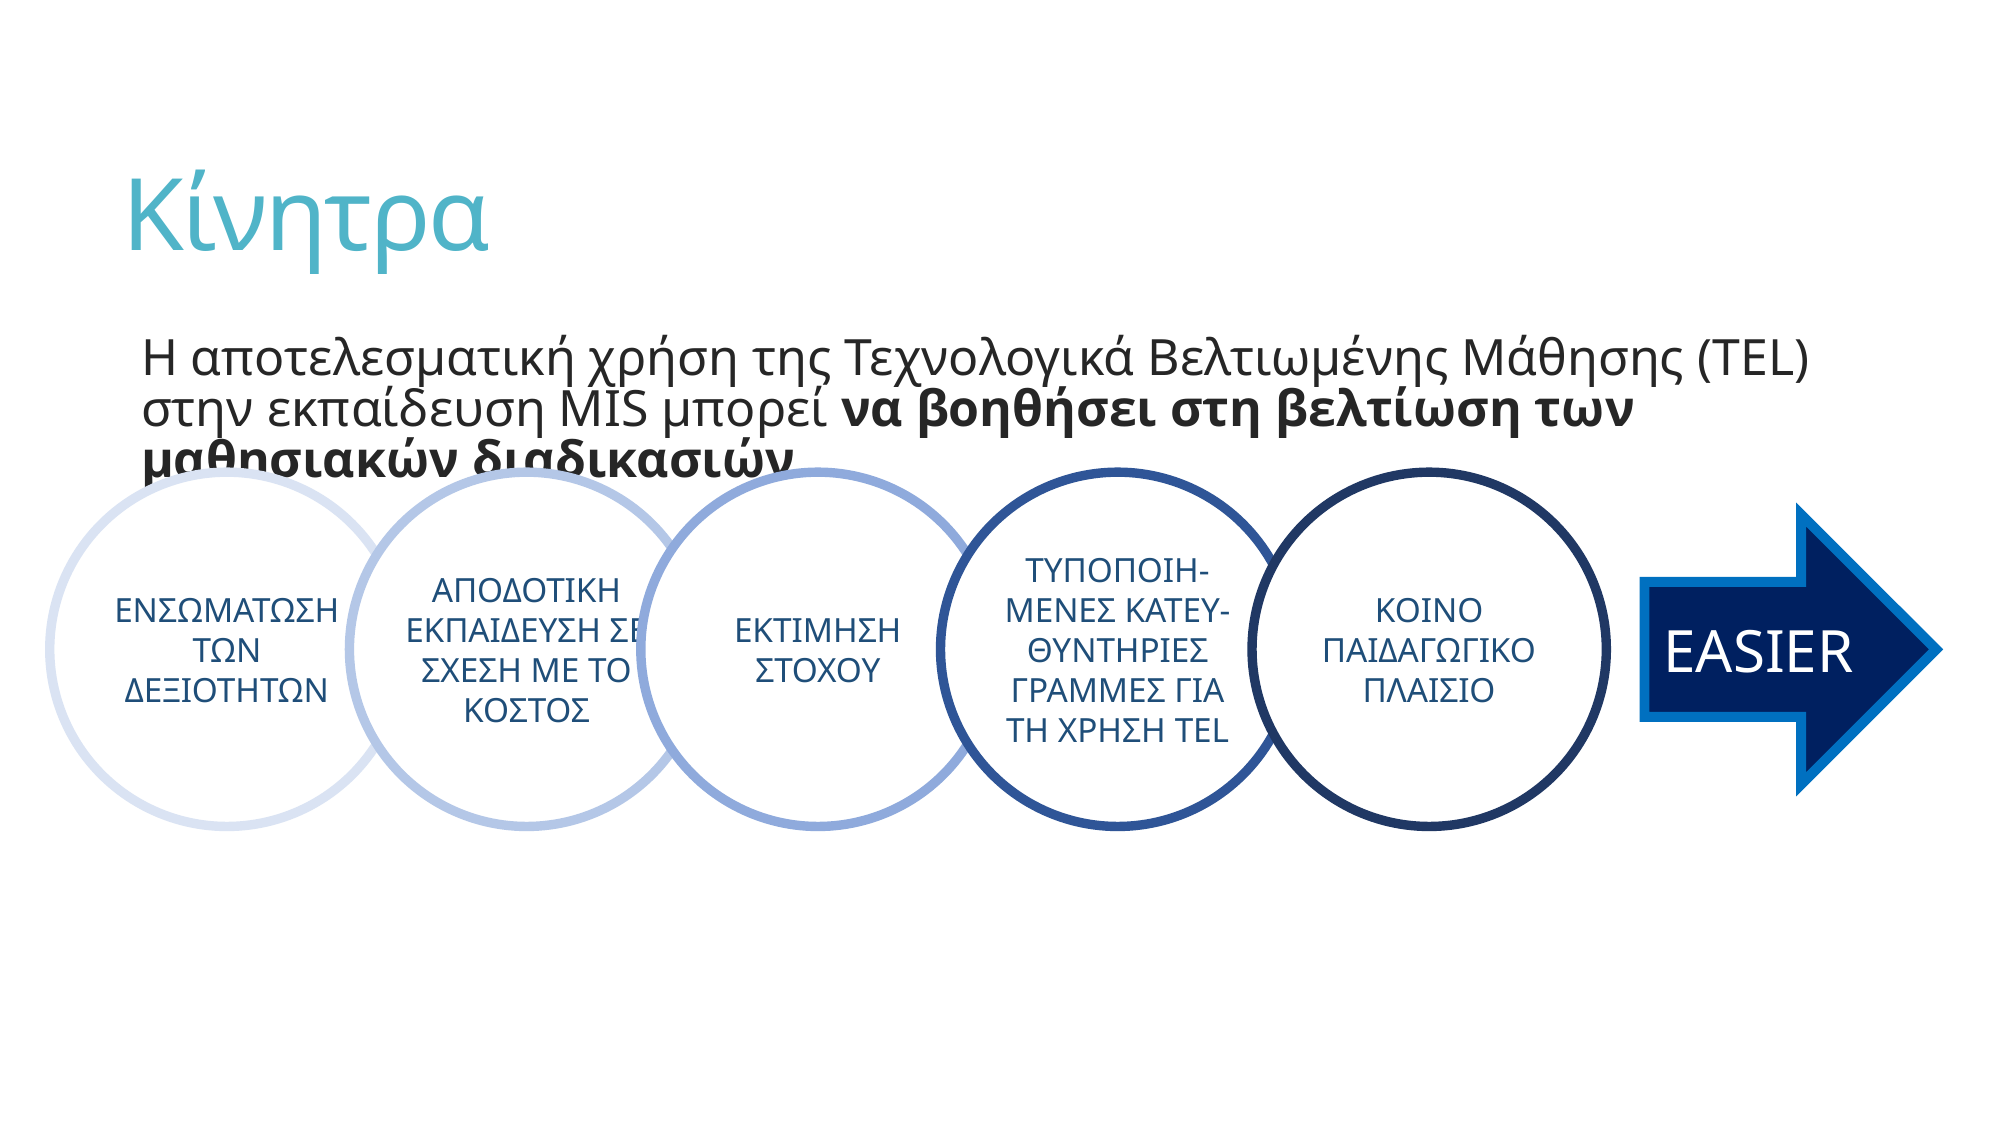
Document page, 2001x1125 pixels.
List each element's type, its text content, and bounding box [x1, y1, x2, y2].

text_box ΤΥΠΟΠΟΙΗ- ΜΕΝΕΣ ΚΑΤΕΥ-ΘΥΝΤΗΡΙΕΣ ΓΡΑΜΜΕΣ ΓΙΑ ΤΗ ΧΡΗΣΗ TEL [940, 472, 1273, 827]
text_box EASIER [1644, 514, 1937, 785]
text_box ΚΟΙΝΟ ΠΑΙΔΑΓΩΓΙΚΟ ΠΛΑΙΣΙΟ [1252, 472, 1607, 827]
text_box ΑΠΟΔΟΤΙΚΗ ΕΚΠΑΙΔΕΥΣΗ ΣΕ ΣΧΕΣΗ ΜΕ ΤΟ ΚΟΣΤΟΣ [349, 472, 672, 827]
list Η αποτελεσματική χρήση της Τεχνολογικά Βελτιωμένης Μάθησης (TEL) στην εκπαίδευση MIS μπορεί να βοηθήσει στη βελτίωση των μαθησιακών διαδικασιών [110, 326, 1875, 945]
text_box ΕΚΤΙΜΗΣΗ ΣΤΟΧΟΥ [640, 472, 968, 827]
text_box ΕΝΣΩΜΑΤΩΣΗ ΤΩΝ ΔΕΞΙΟΤΗΤΩΝ [49, 472, 377, 827]
title Κίνητρα [107, 81, 1875, 354]
